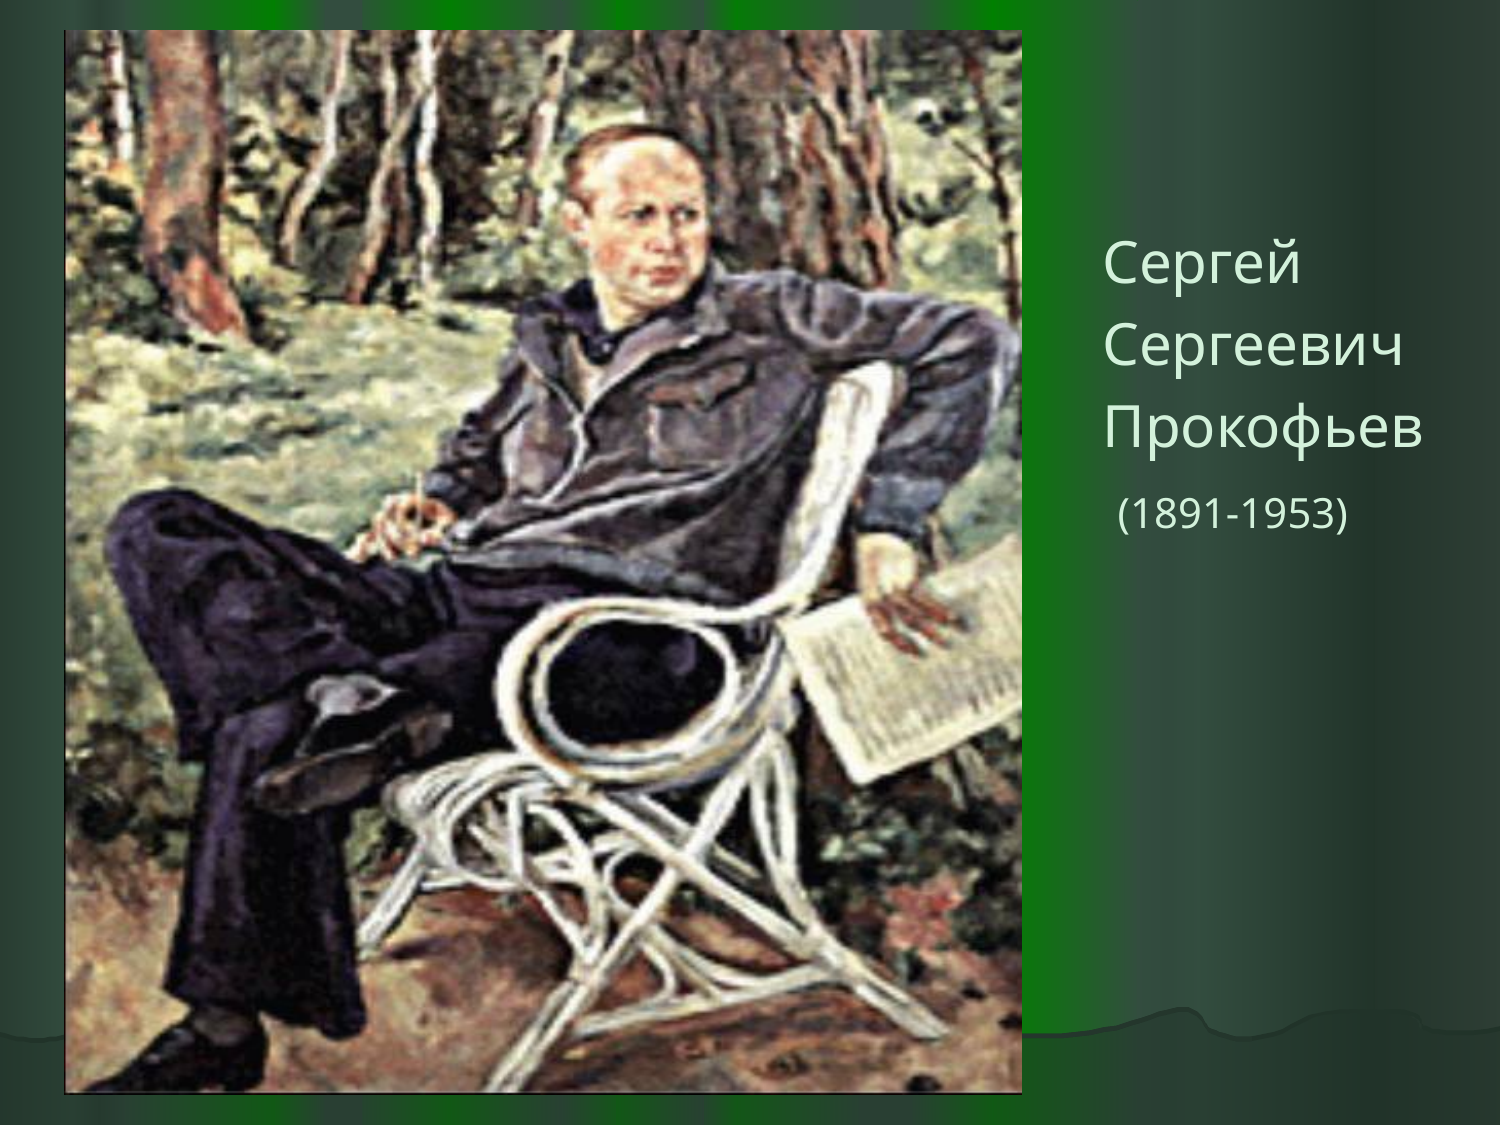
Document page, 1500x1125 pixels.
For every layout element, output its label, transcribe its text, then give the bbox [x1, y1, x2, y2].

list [64, 30, 1022, 1095]
list Сергей Сергеевич Прокофьев (1891-1953) [1056, 54, 1471, 1095]
